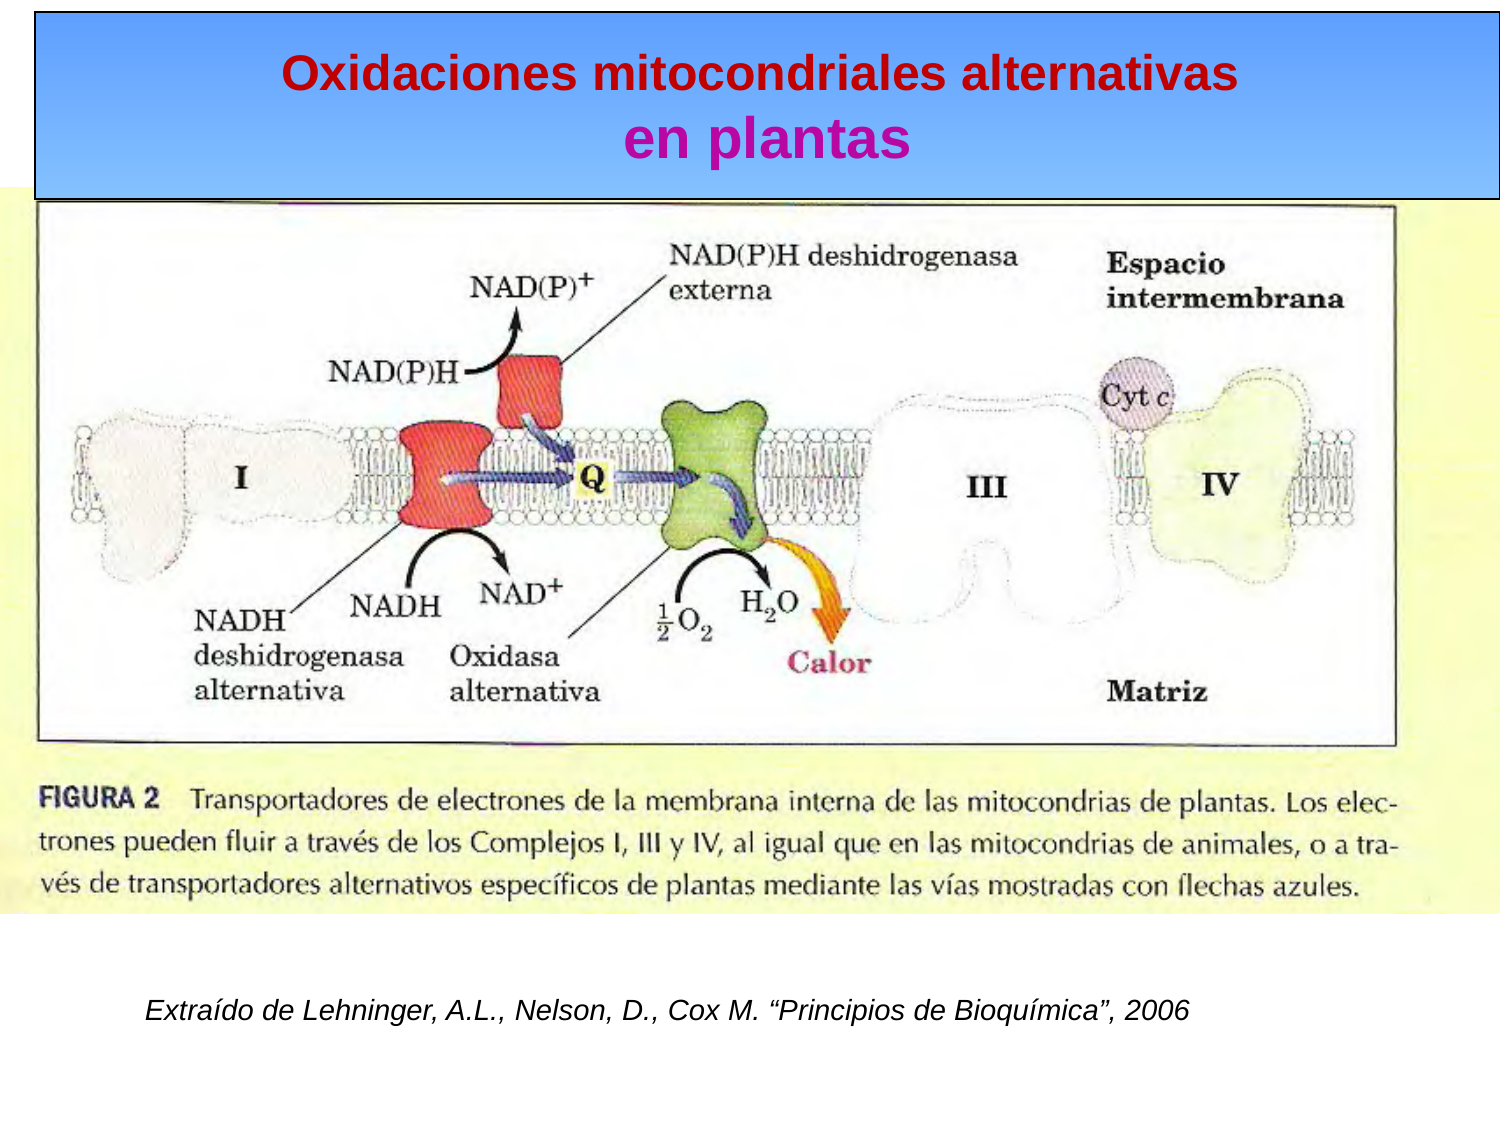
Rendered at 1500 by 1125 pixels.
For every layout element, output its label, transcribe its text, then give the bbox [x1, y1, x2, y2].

picture [0, 187, 1500, 915]
text_box Extraído de Lehninger, A.L., Nelson, D., Cox M. “Principios de Bioquímica”, 2006 [130, 984, 1207, 1069]
text_box Oxidaciones mitocondriales alternativas en plantas [35, 11, 1500, 185]
